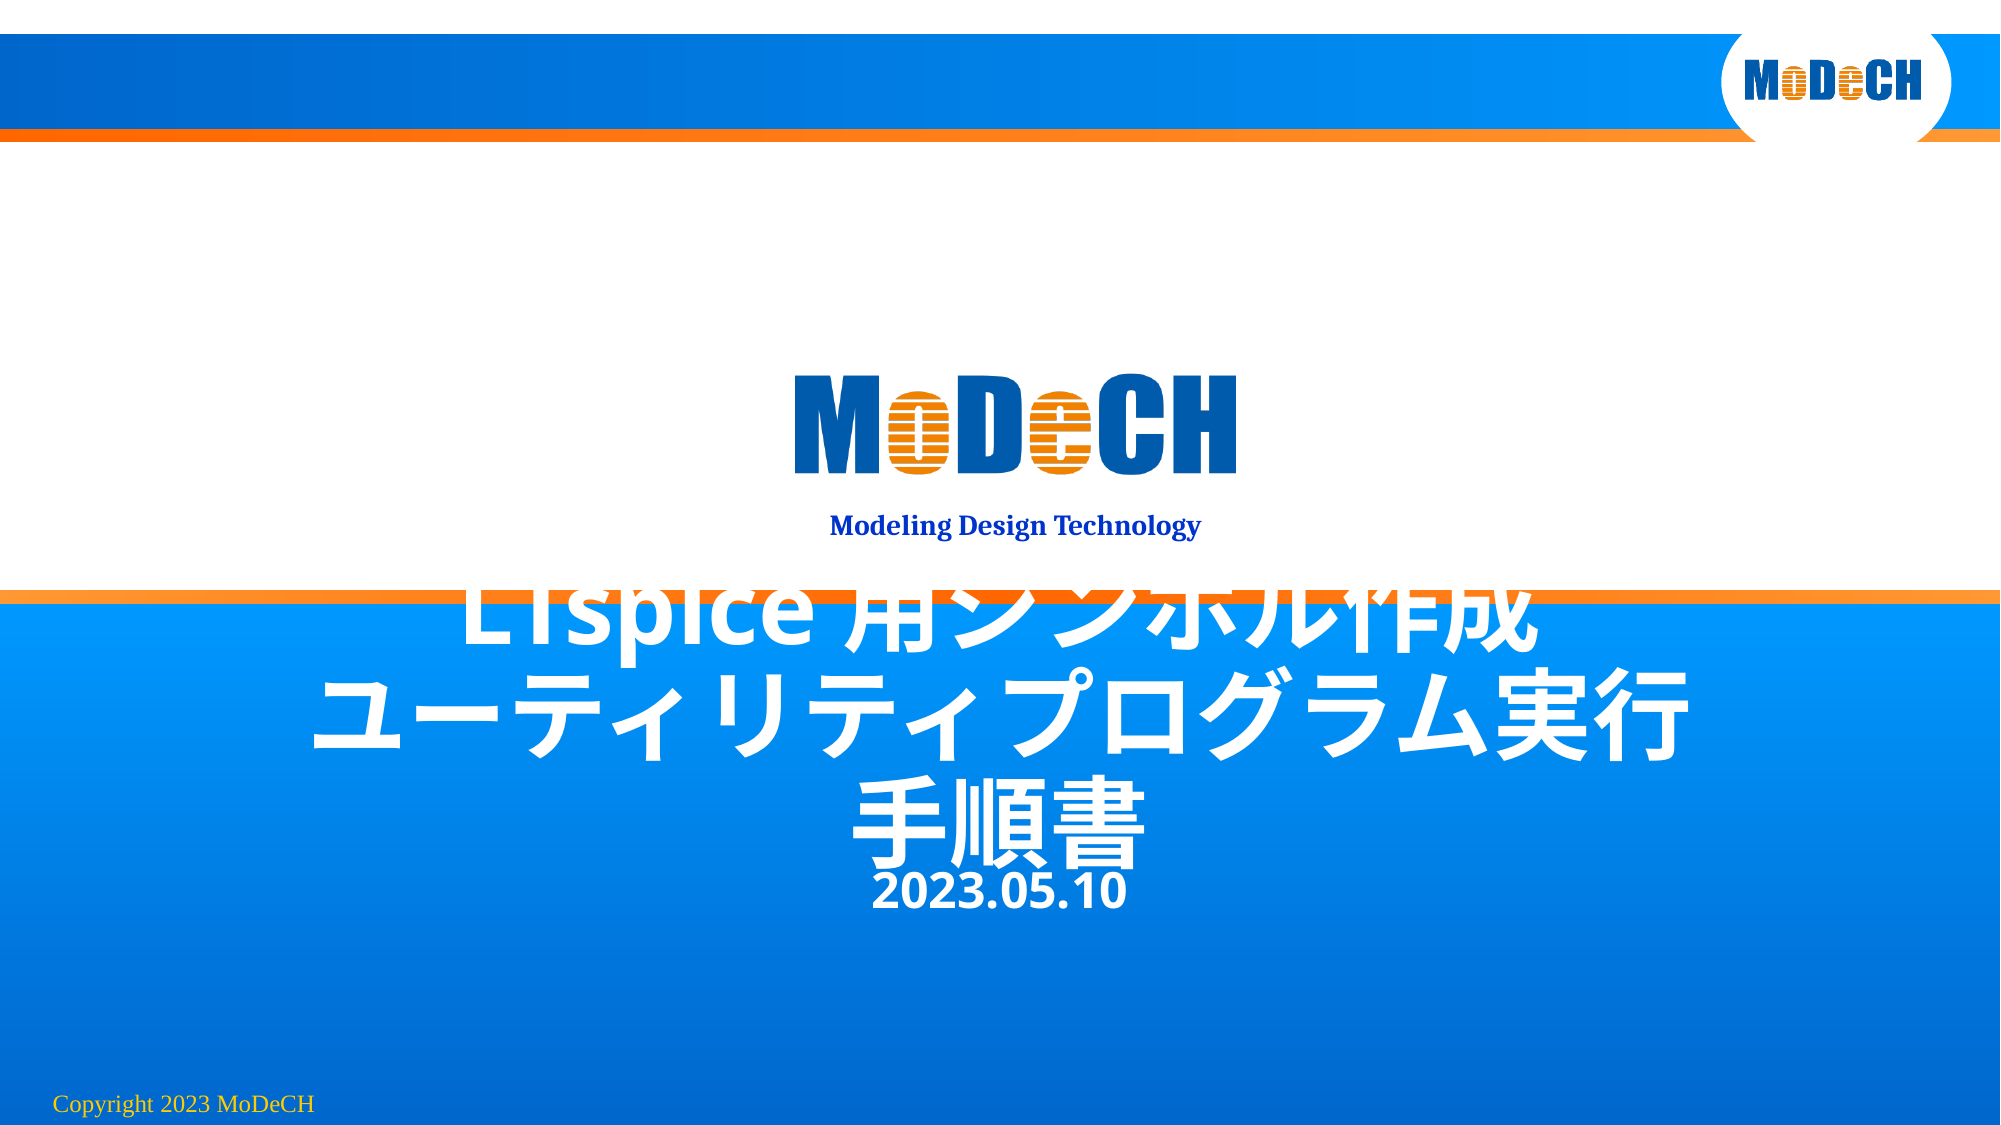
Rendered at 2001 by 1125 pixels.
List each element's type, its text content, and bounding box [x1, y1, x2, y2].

title LTspice用シンボル作成 ユーティリティプログラム実行手順書 [249, 603, 1750, 836]
picture [754, 364, 1277, 484]
picture [1728, 55, 1937, 104]
subtitle 2023.05.10 [249, 843, 1750, 942]
